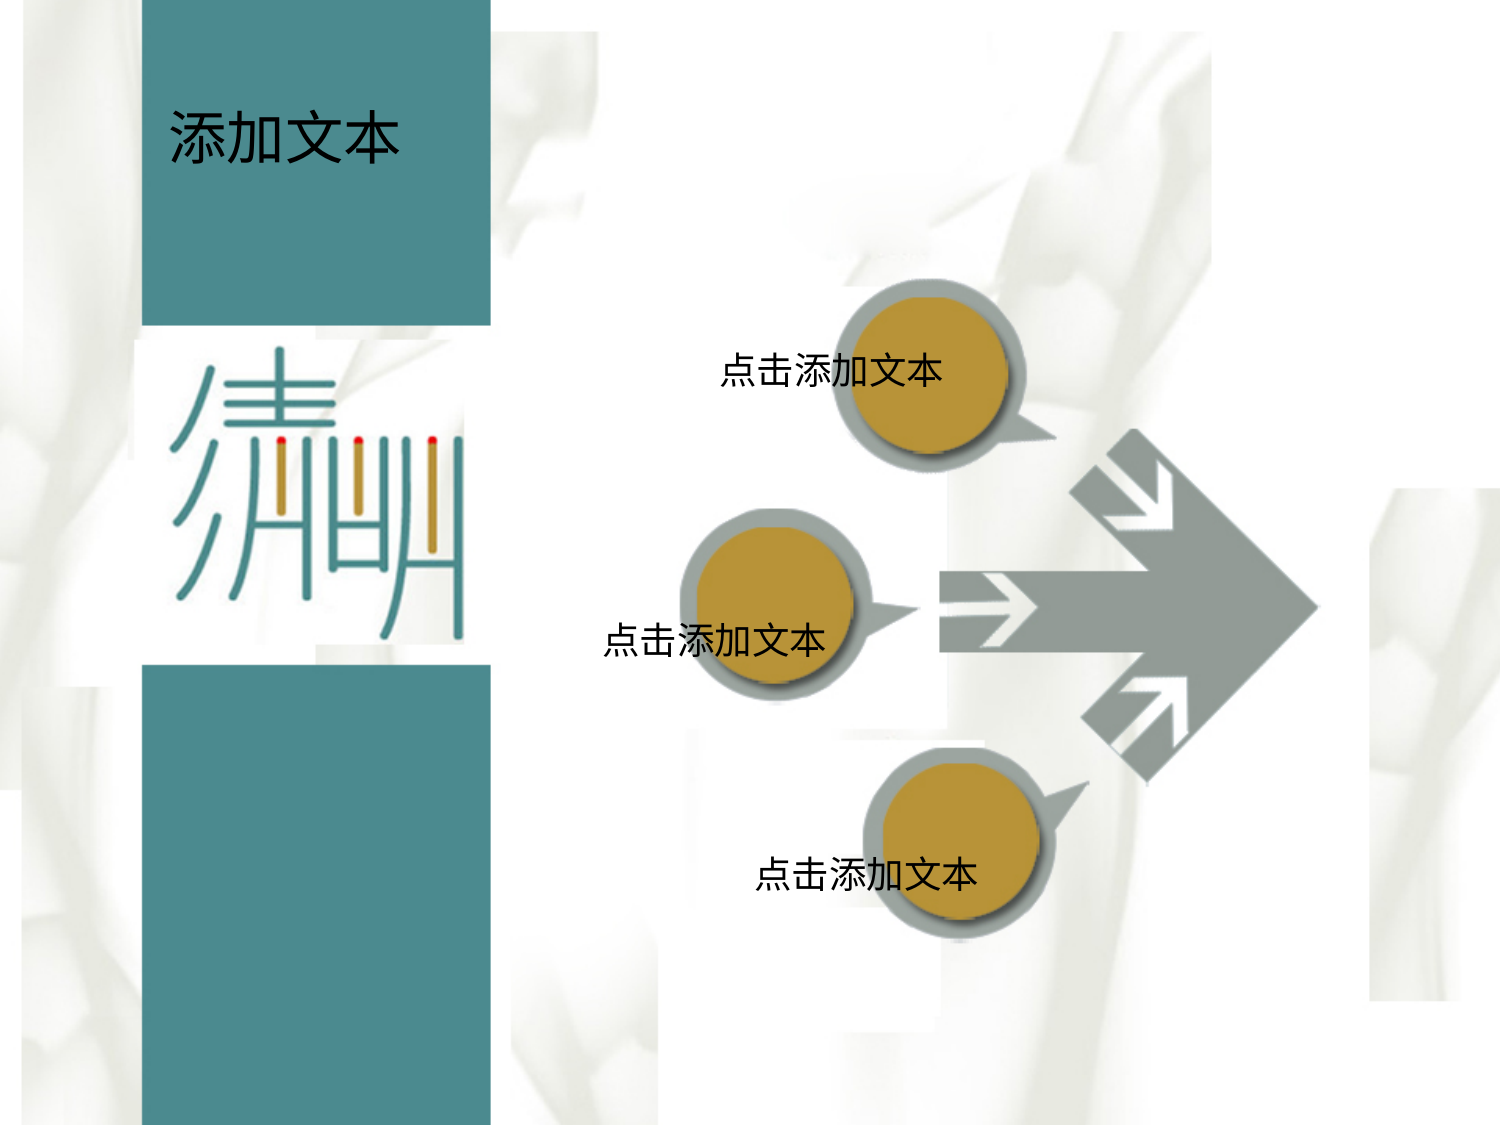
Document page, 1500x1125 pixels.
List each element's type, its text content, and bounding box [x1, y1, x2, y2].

text_box 点击添加文本 [587, 609, 842, 670]
text_box 添加文本 [153, 93, 417, 179]
text_box 点击添加文本 [704, 339, 960, 400]
text_box 点击添加文本 [739, 843, 995, 904]
picture [0, 0, 1500, 1125]
